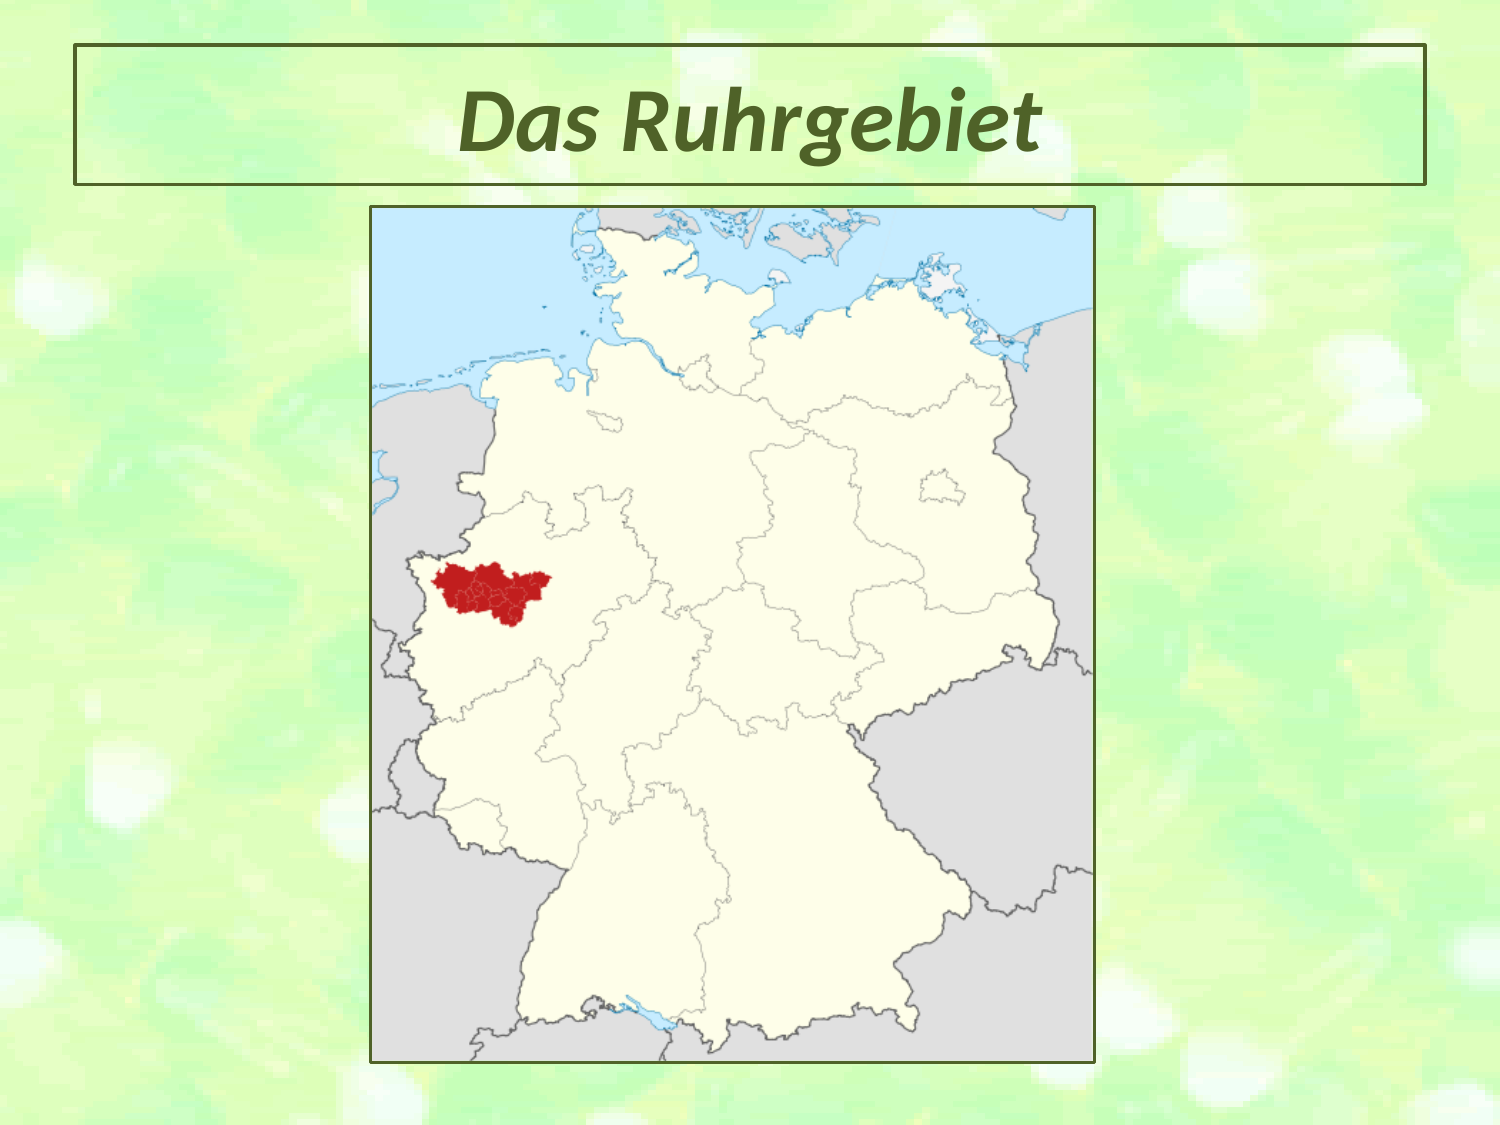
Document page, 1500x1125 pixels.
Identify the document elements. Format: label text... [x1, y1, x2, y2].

title Das Ruhrgebiet [75, 45, 1425, 185]
picture [0, 0, 1500, 1125]
